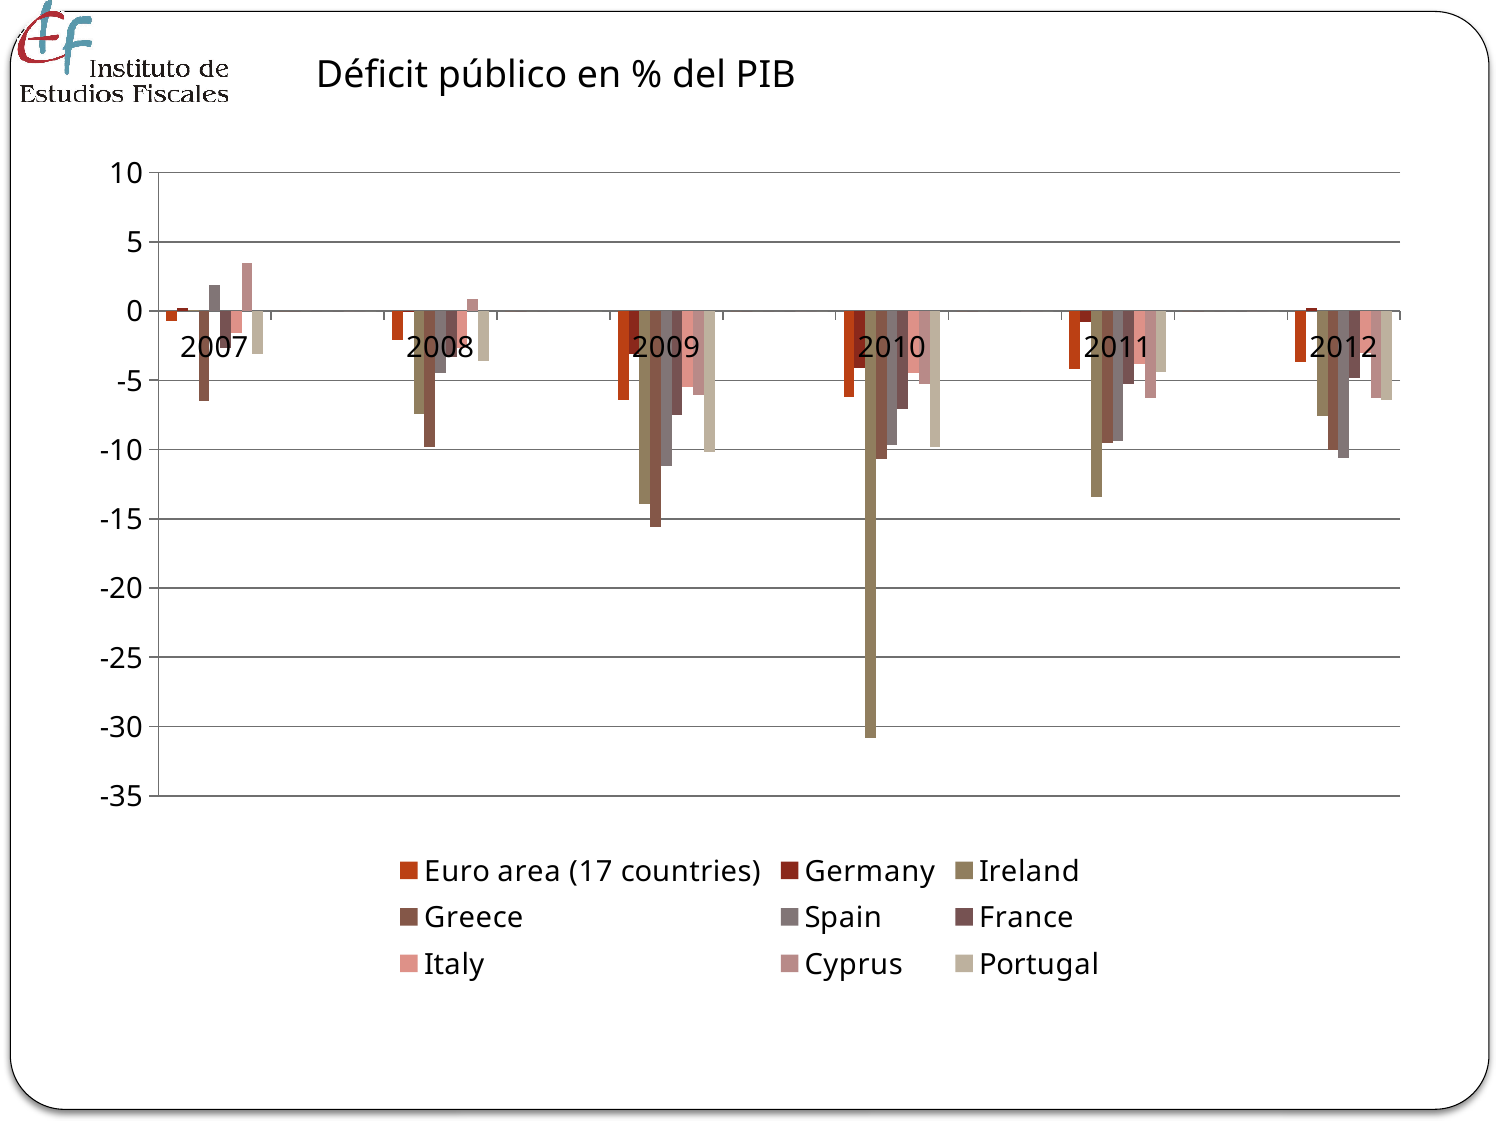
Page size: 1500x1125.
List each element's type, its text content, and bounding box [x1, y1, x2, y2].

text_box Déficit público en % del PIB [301, 42, 1353, 103]
chart [72, 134, 1428, 991]
picture [17, 0, 228, 102]
